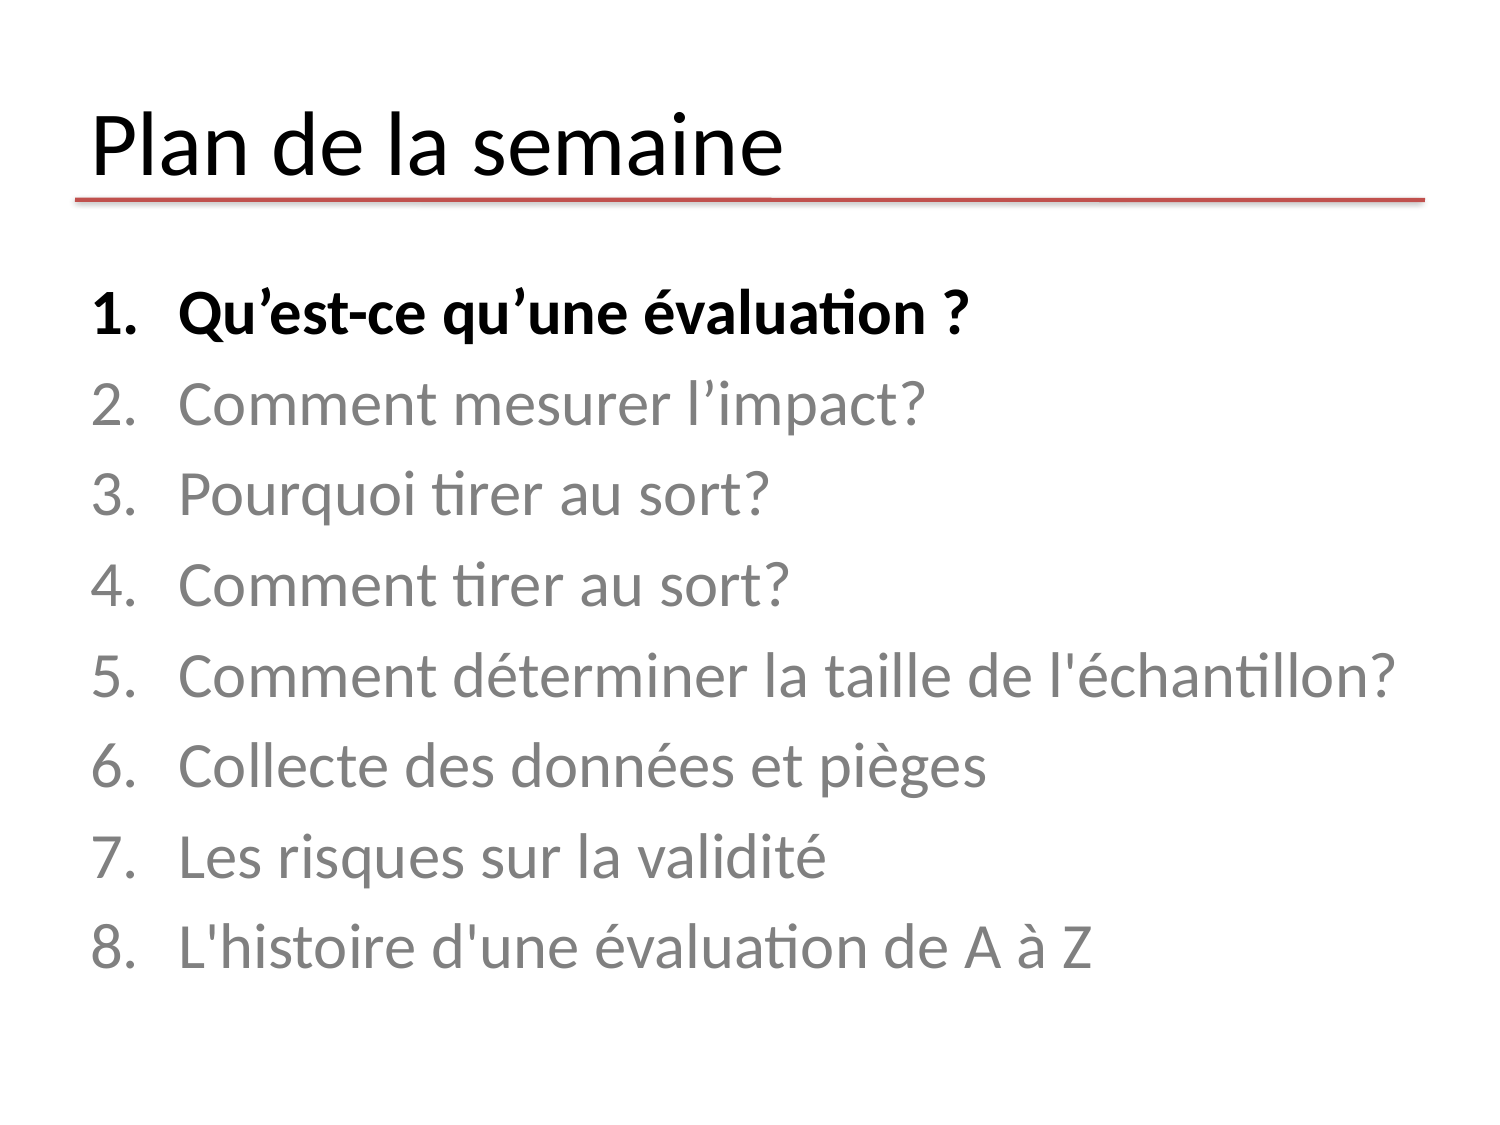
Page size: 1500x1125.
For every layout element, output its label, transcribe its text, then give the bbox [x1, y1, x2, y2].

title Plan de la semaine [75, 45, 1425, 233]
list Qu’est-ce qu’une évaluation ? Comment mesurer l’impact? Pourquoi tirer au sort? Comment tirer au sort? Comment déterminer la taille de l'échantillon? Collecte des données et pièges Les risques sur la validité L'histoire d'une évaluation de A à Z [75, 262, 1425, 1005]
